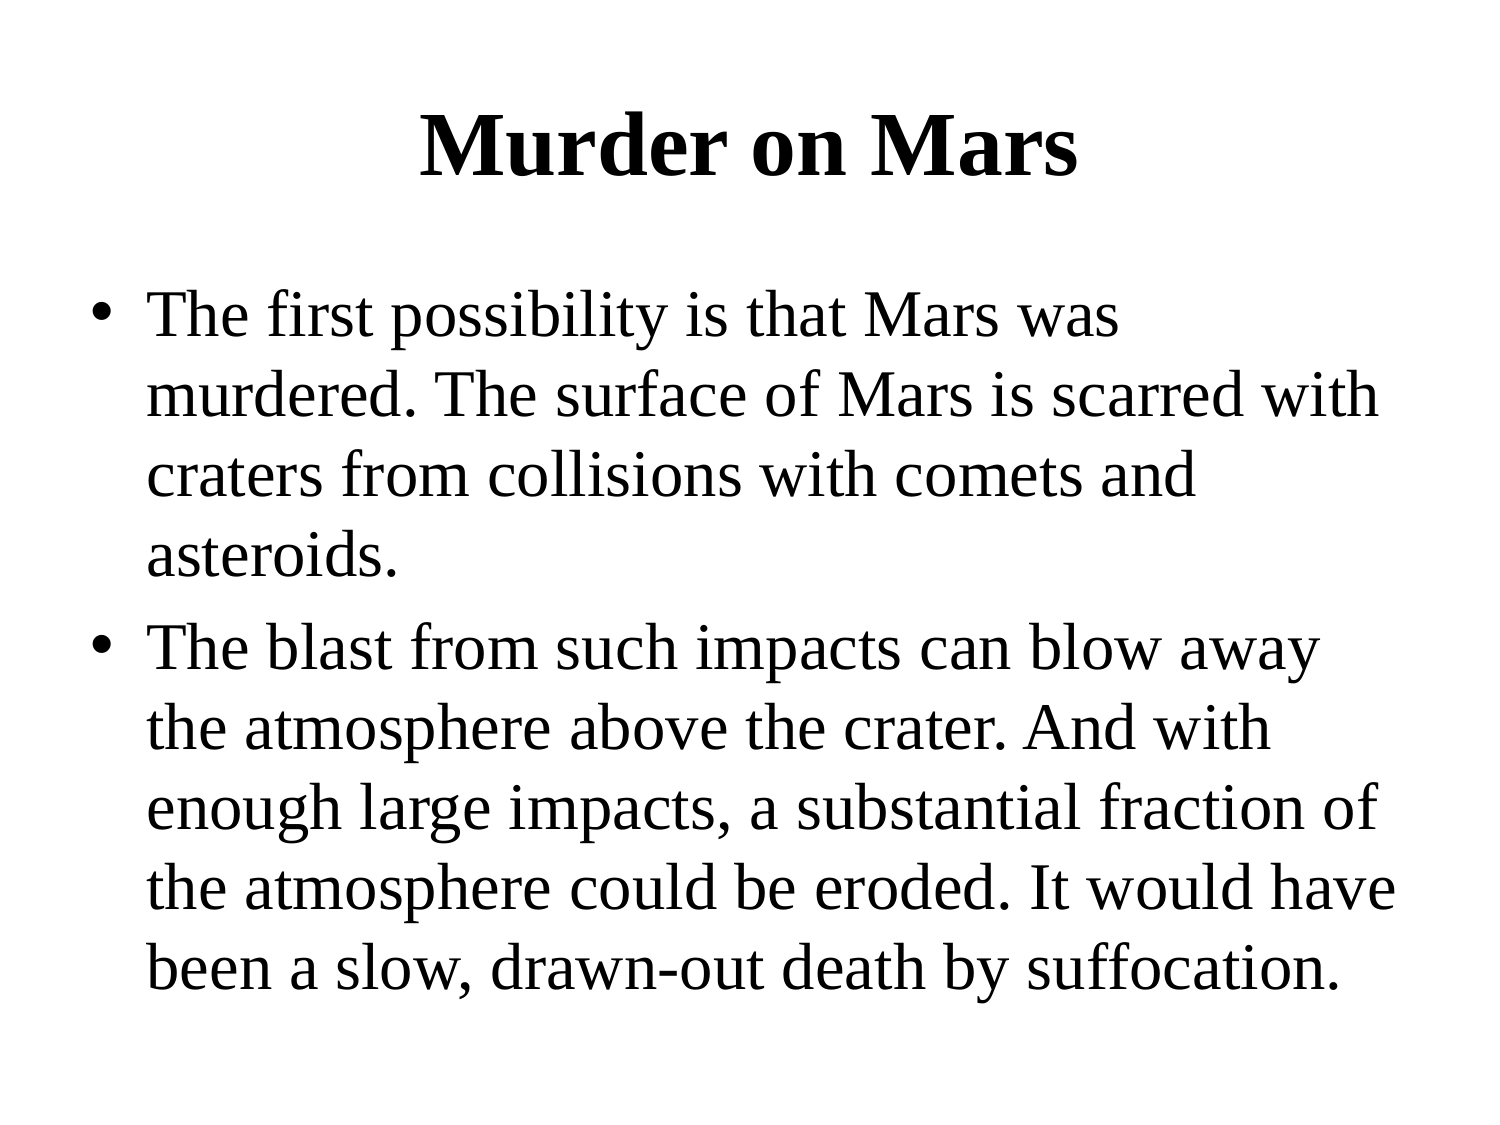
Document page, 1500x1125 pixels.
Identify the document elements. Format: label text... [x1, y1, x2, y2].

list The first possibility is that Mars was murdered. The surface of Mars is scarred with craters from collisions with comets and asteroids. The blast from such impacts can blow away the atmosphere above the crater. And with enough large impacts, a substantial fraction of the atmosphere could be eroded. It would have been a slow, drawn-out death by suffocation. [75, 262, 1425, 1005]
title Murder on Mars [75, 45, 1425, 233]
